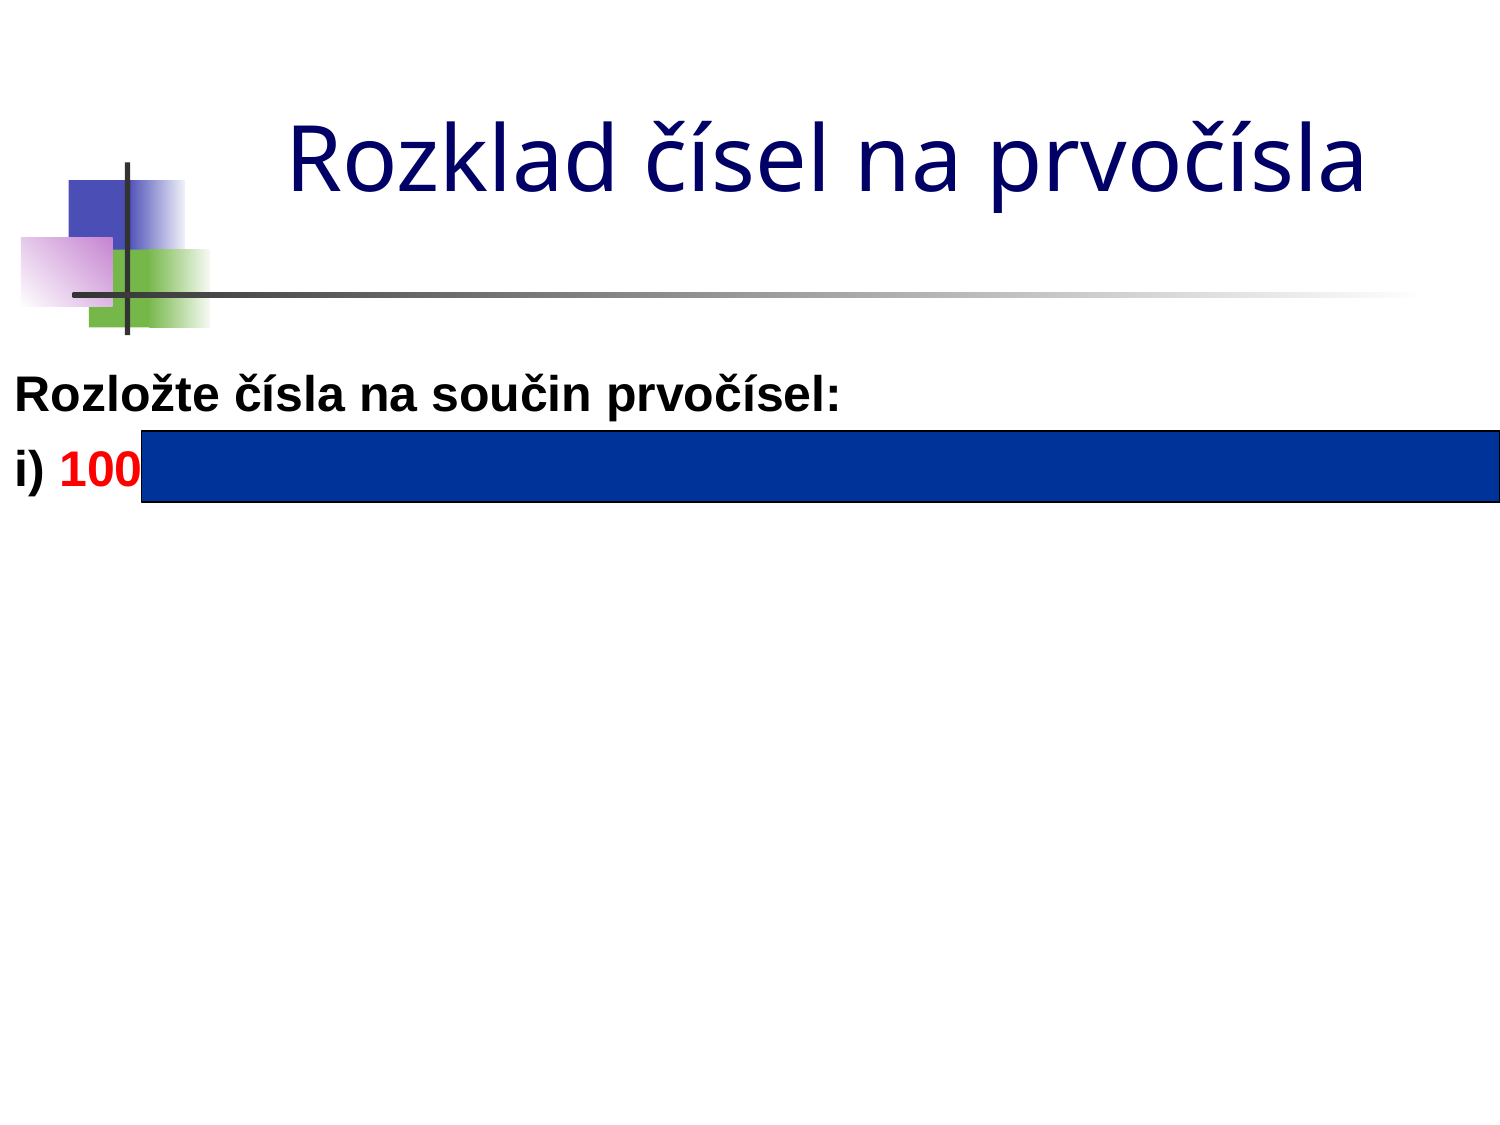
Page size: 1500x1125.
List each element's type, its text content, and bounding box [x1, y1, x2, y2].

title Rozklad čísel na prvočísla [188, 34, 1468, 276]
text_box i) 100 [0, 429, 147, 505]
text_box Rozložte čísla na součin prvočísel: [0, 354, 1022, 429]
text_box [141, 431, 1500, 502]
